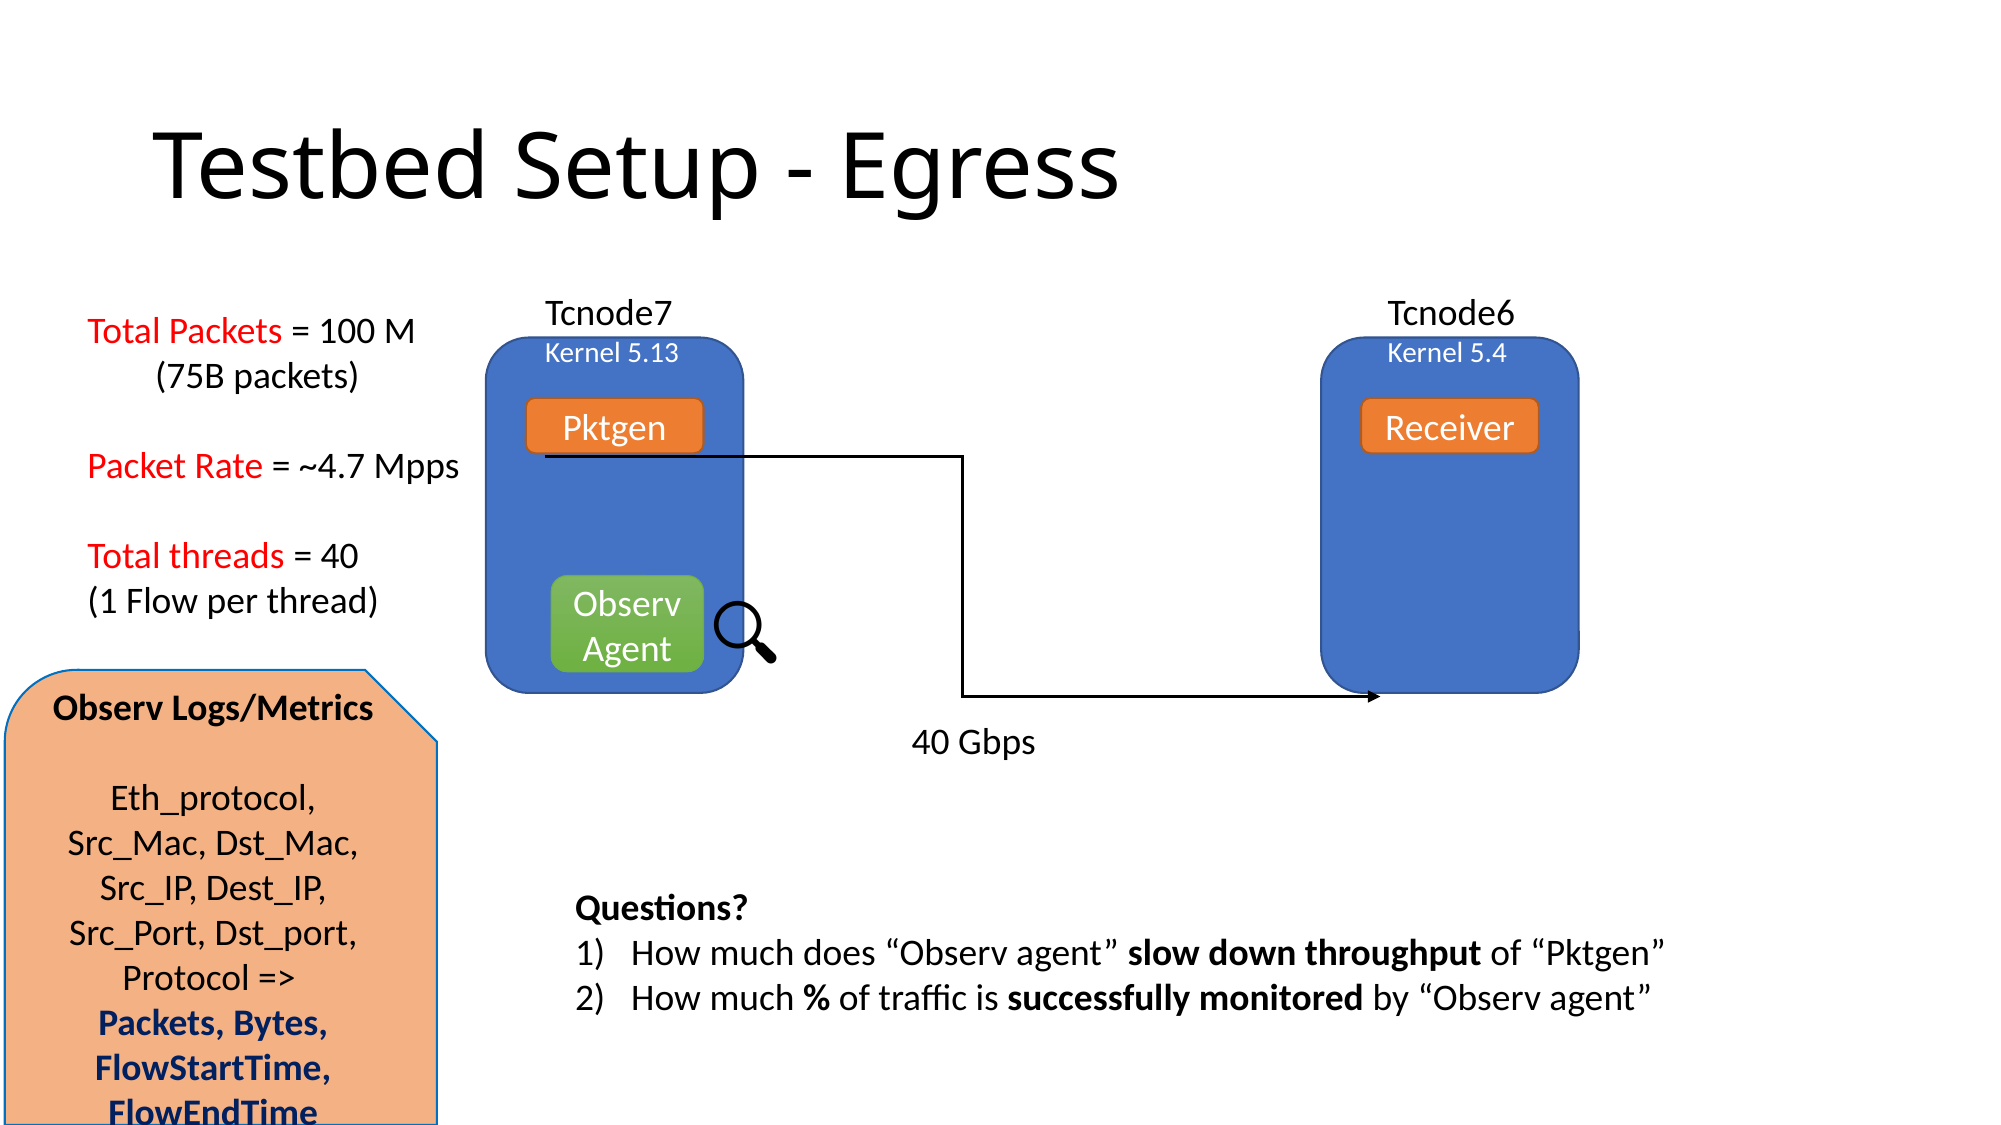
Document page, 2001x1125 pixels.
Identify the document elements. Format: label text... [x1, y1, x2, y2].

text_box [484, 336, 544, 694]
text_box 40 Gbps [896, 709, 1051, 770]
text_box Receiver [1360, 396, 1540, 455]
text_box Pktgen [524, 396, 705, 455]
picture [707, 594, 783, 670]
text_box Tcnode6 Kernel 5.4 [1372, 280, 1531, 421]
text_box Total Packets = 100 M (75B packets) Packet Rate = ~4.7 Mpps Total threads = 40 (1 Flow per thread) [72, 299, 484, 629]
text_box Questions? How much does “Observ agent” slow down throughput of “Pktgen” How much % of traffic is successfully monitored by “Observ agent” [560, 875, 1681, 1025]
text_box Tcnode7 Kernel 5.13 [530, 280, 695, 421]
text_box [544, 456, 1381, 697]
title Testbed Setup - Egress [137, 59, 1863, 278]
text_box [695, 336, 745, 455]
text_box Observ Logs/Metrics Eth_protocol, Src_Mac, Dst_Mac, Src_IP, Dest_IP, Src_Port, Dst_port, Protocol => Packets, Bytes, FlowStartTime, FlowEndTime [3, 668, 438, 1125]
text_box [1320, 336, 1580, 694]
